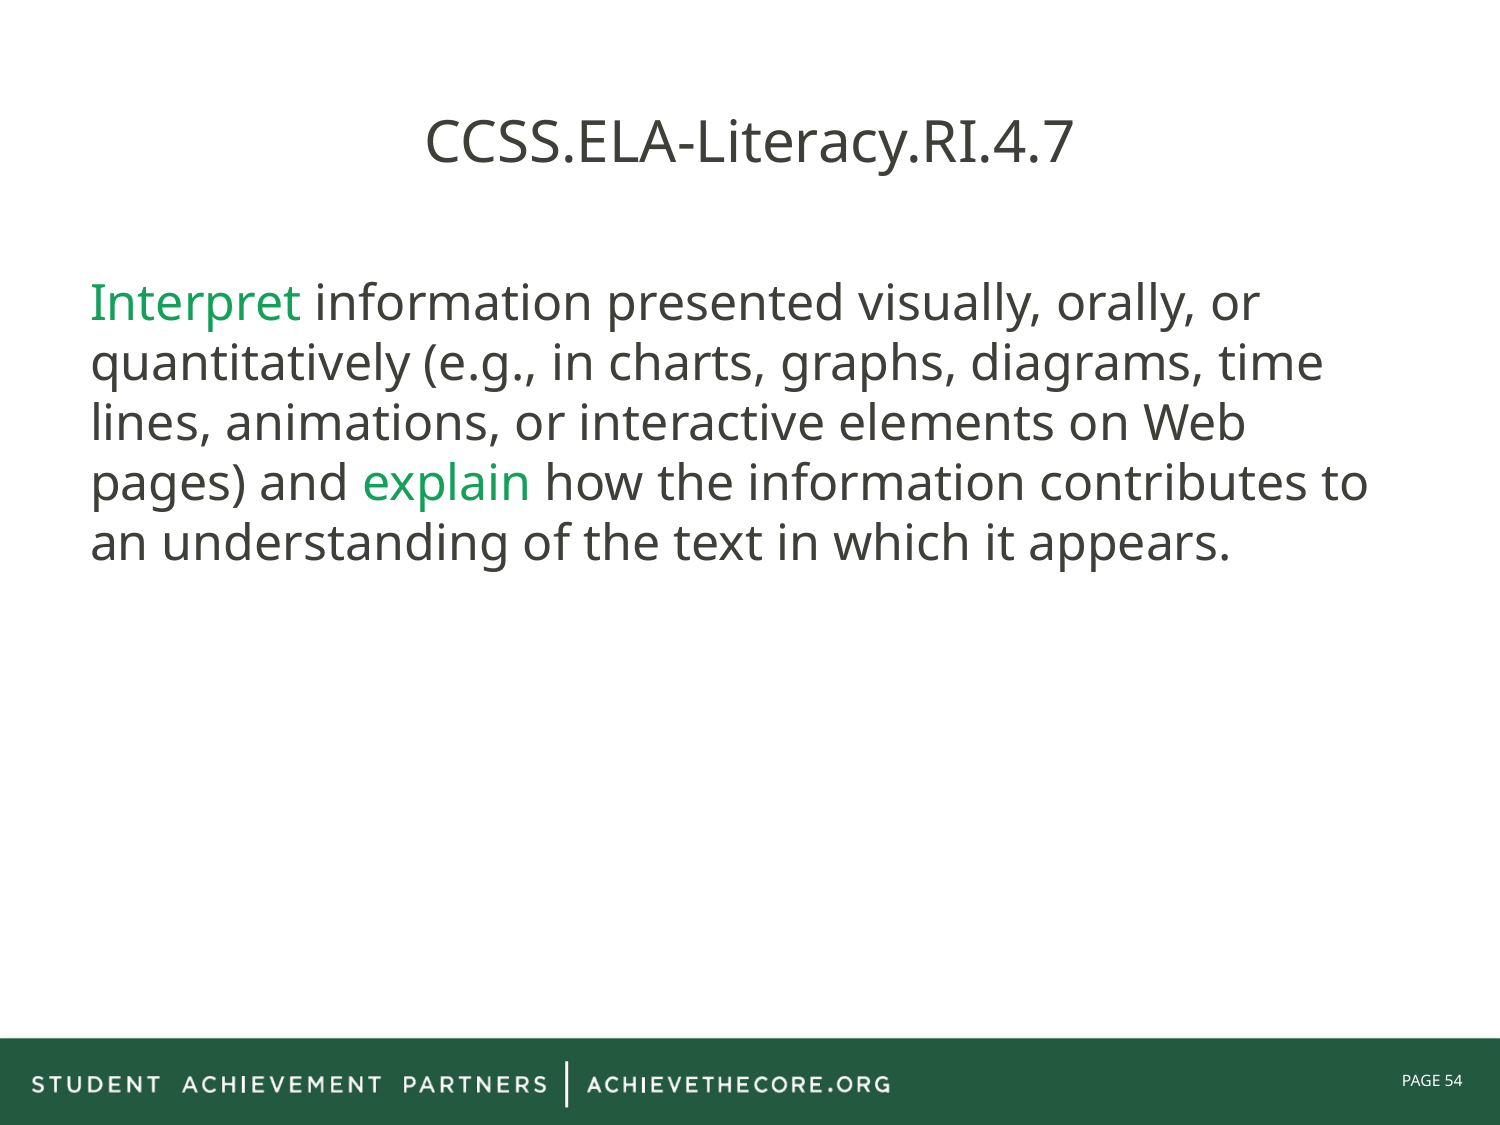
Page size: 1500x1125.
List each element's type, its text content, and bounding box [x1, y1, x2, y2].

title CCSS.ELA-Literacy.RI.4.7 [75, 45, 1425, 233]
list Interpret information presented visually, orally, or quantitatively (e.g., in charts, graphs, diagrams, time lines, animations, or interactive elements on Web pages) and explain how the information contributes to an understanding of the text in which it appears. [75, 262, 1425, 1005]
